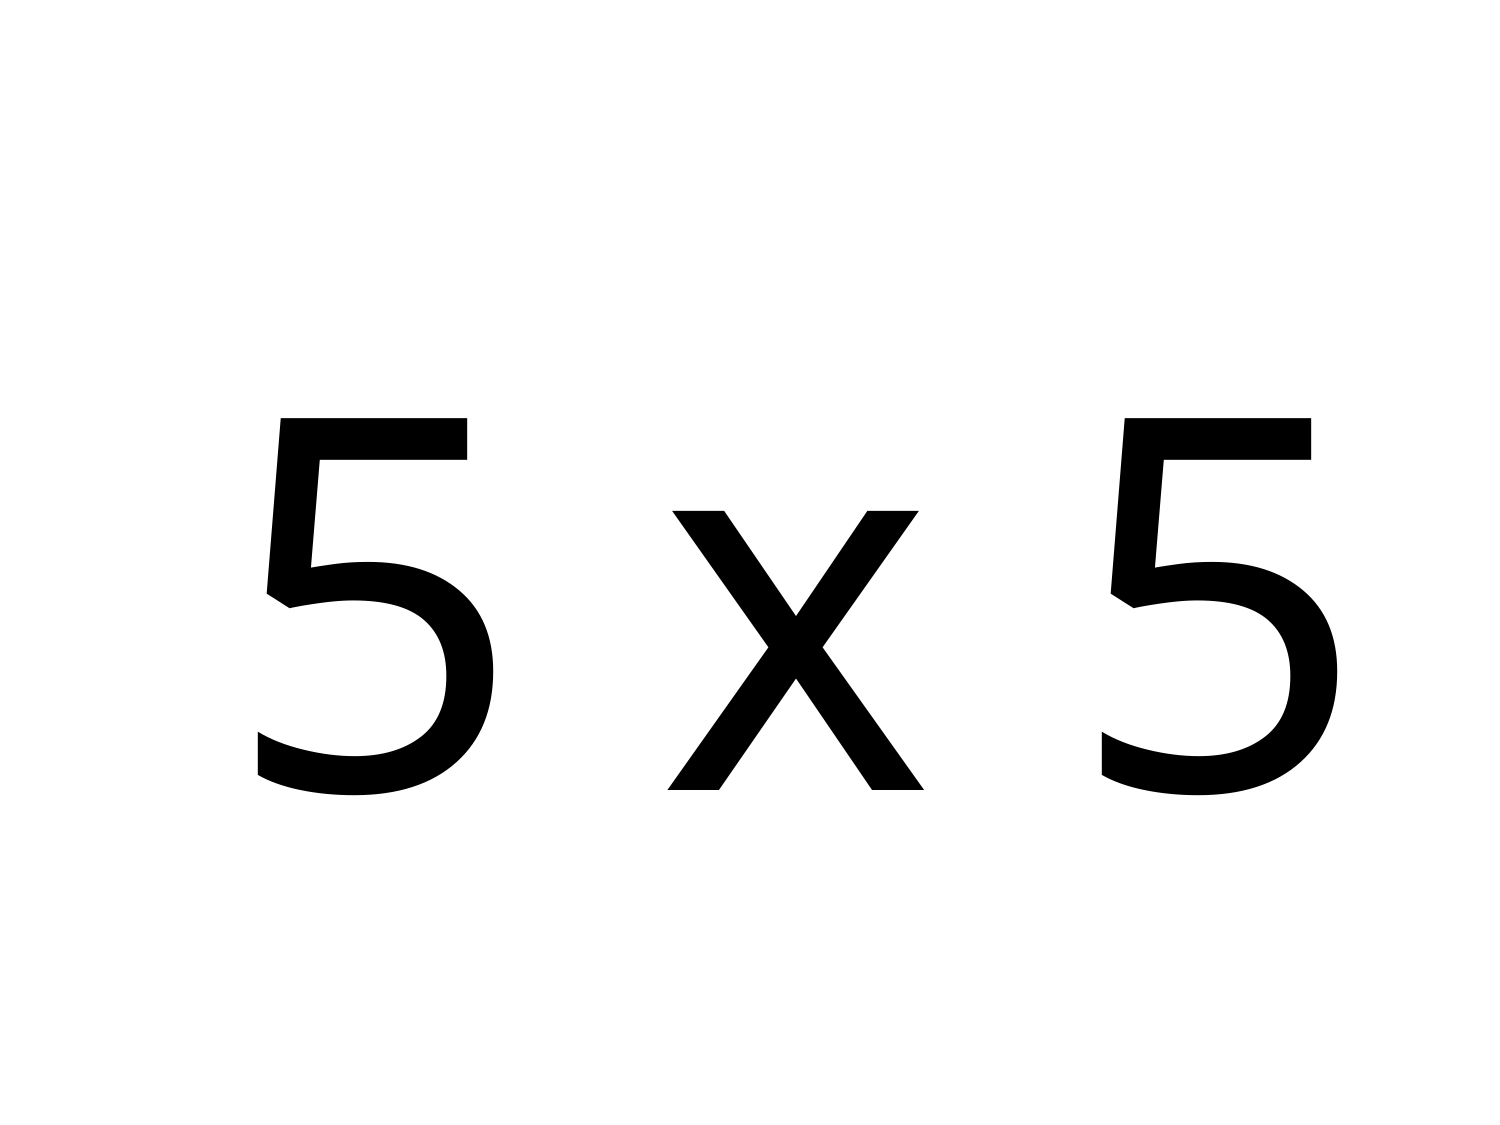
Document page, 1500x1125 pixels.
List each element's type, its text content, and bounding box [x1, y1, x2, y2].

list 5 x 5 [75, 262, 1425, 1005]
